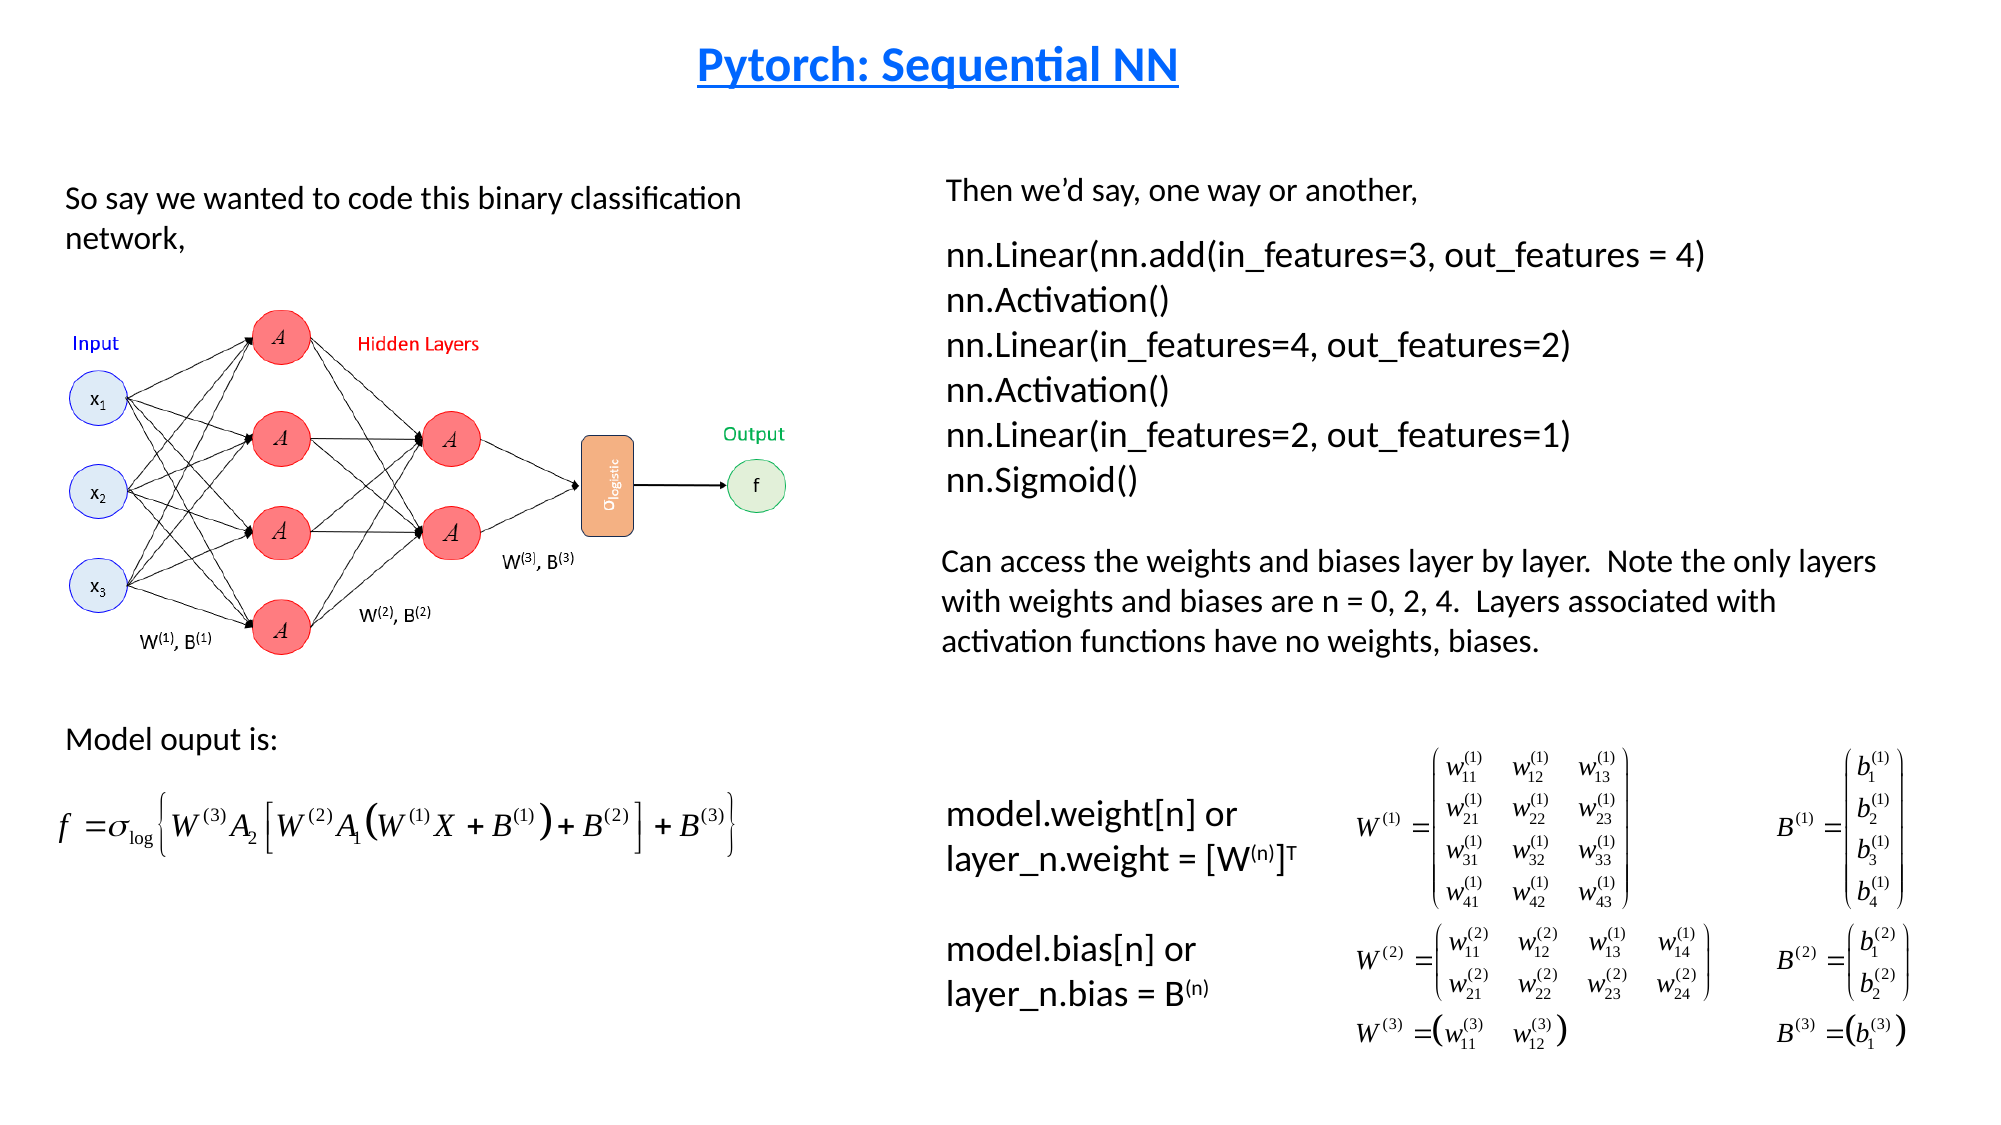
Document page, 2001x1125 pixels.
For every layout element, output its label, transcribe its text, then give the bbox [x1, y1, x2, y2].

text_box Pytorch: Sequential NN [682, 24, 1195, 100]
text_box So say we wanted to code this binary classification network, [50, 168, 795, 264]
text_box Model ouput is: [50, 709, 352, 765]
text_box nn.Linear(nn.add(in_features=3, out_features = 4) nn.Activation() nn.Linear(in_features=4, out_features=2) nn.Activation() nn.Linear(in_features=2, out_features=1) nn.Sigmoid() [931, 222, 1849, 508]
picture [63, 291, 795, 669]
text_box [47, 792, 746, 864]
text_box model.weight[n] or layer_n.weight = [W(n)]T model.bias[n] or layer_n.bias = B(n) [931, 781, 1330, 1022]
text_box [1353, 742, 1918, 1063]
text_box Then we’d say, one way or another, [931, 161, 1497, 216]
text_box Can access the weights and biases layer by layer. Note the only layers with weights and biases are n = 0, 2, 4. Layers associated with activation functions have no weights, biases. [926, 532, 1914, 667]
